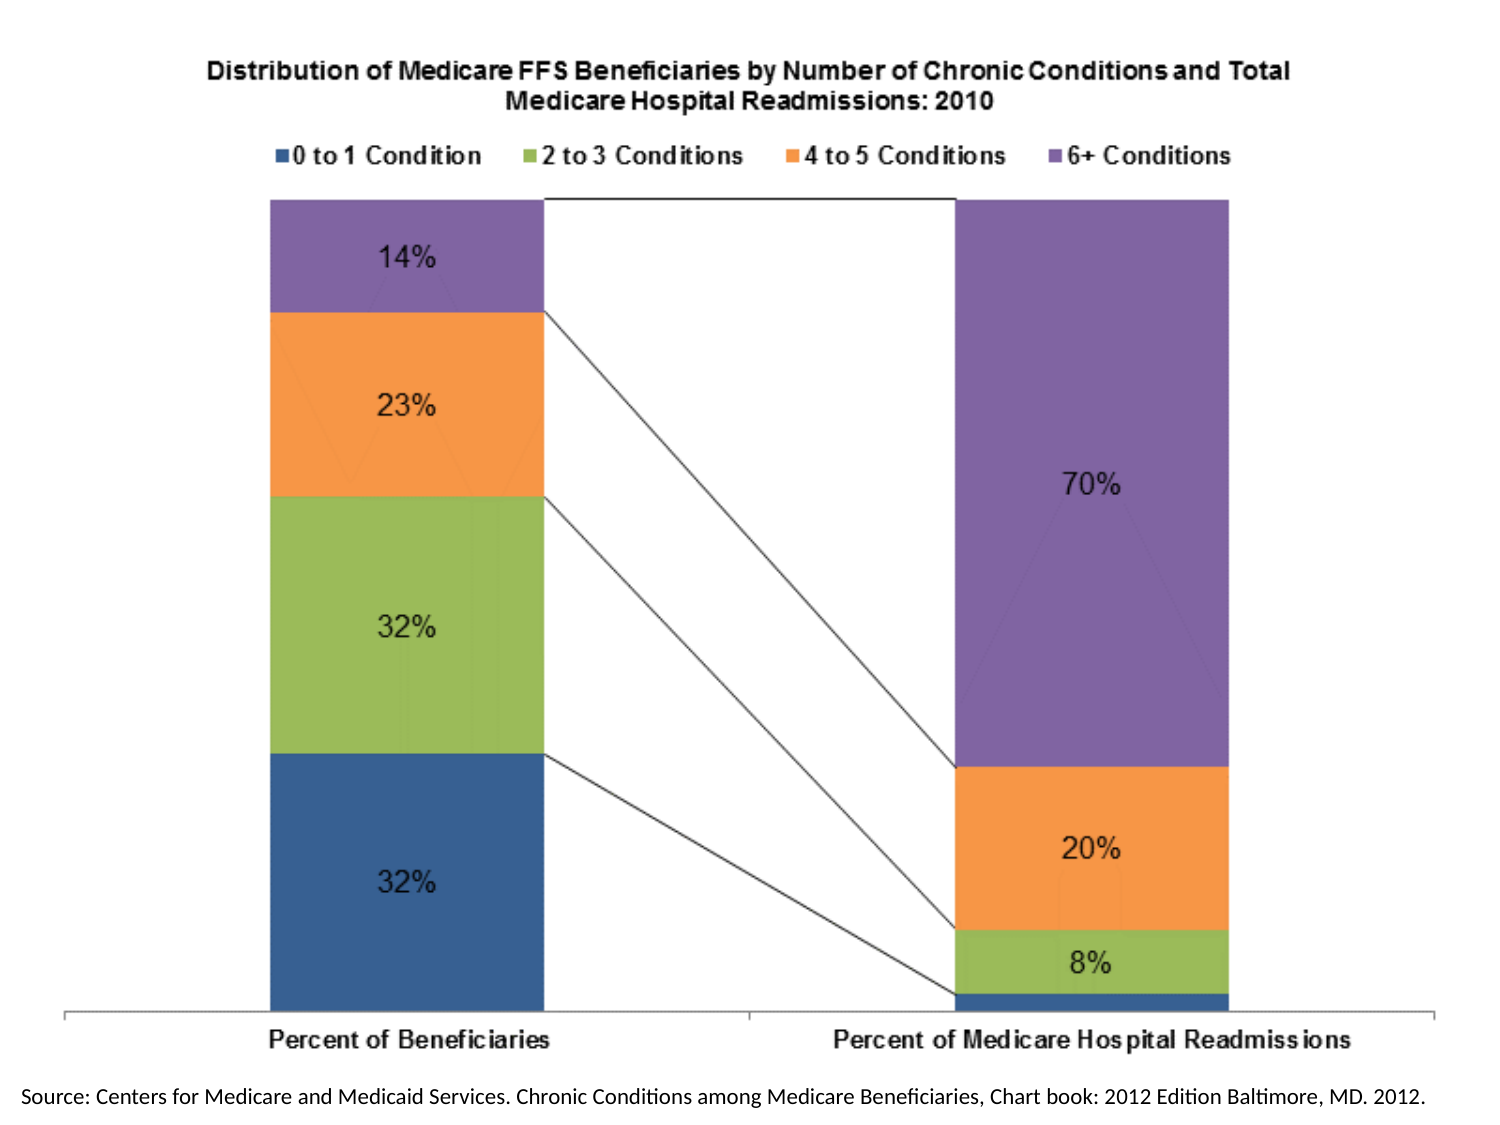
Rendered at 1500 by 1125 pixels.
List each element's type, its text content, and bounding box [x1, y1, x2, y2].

picture [38, 37, 1462, 1075]
footer Source: Centers for Medicare and Medicaid Services. Chronic Conditions among Medicare Beneficiaries, Chart book: 2012 Edition Baltimore, MD. 2012. [0, 1065, 1450, 1125]
